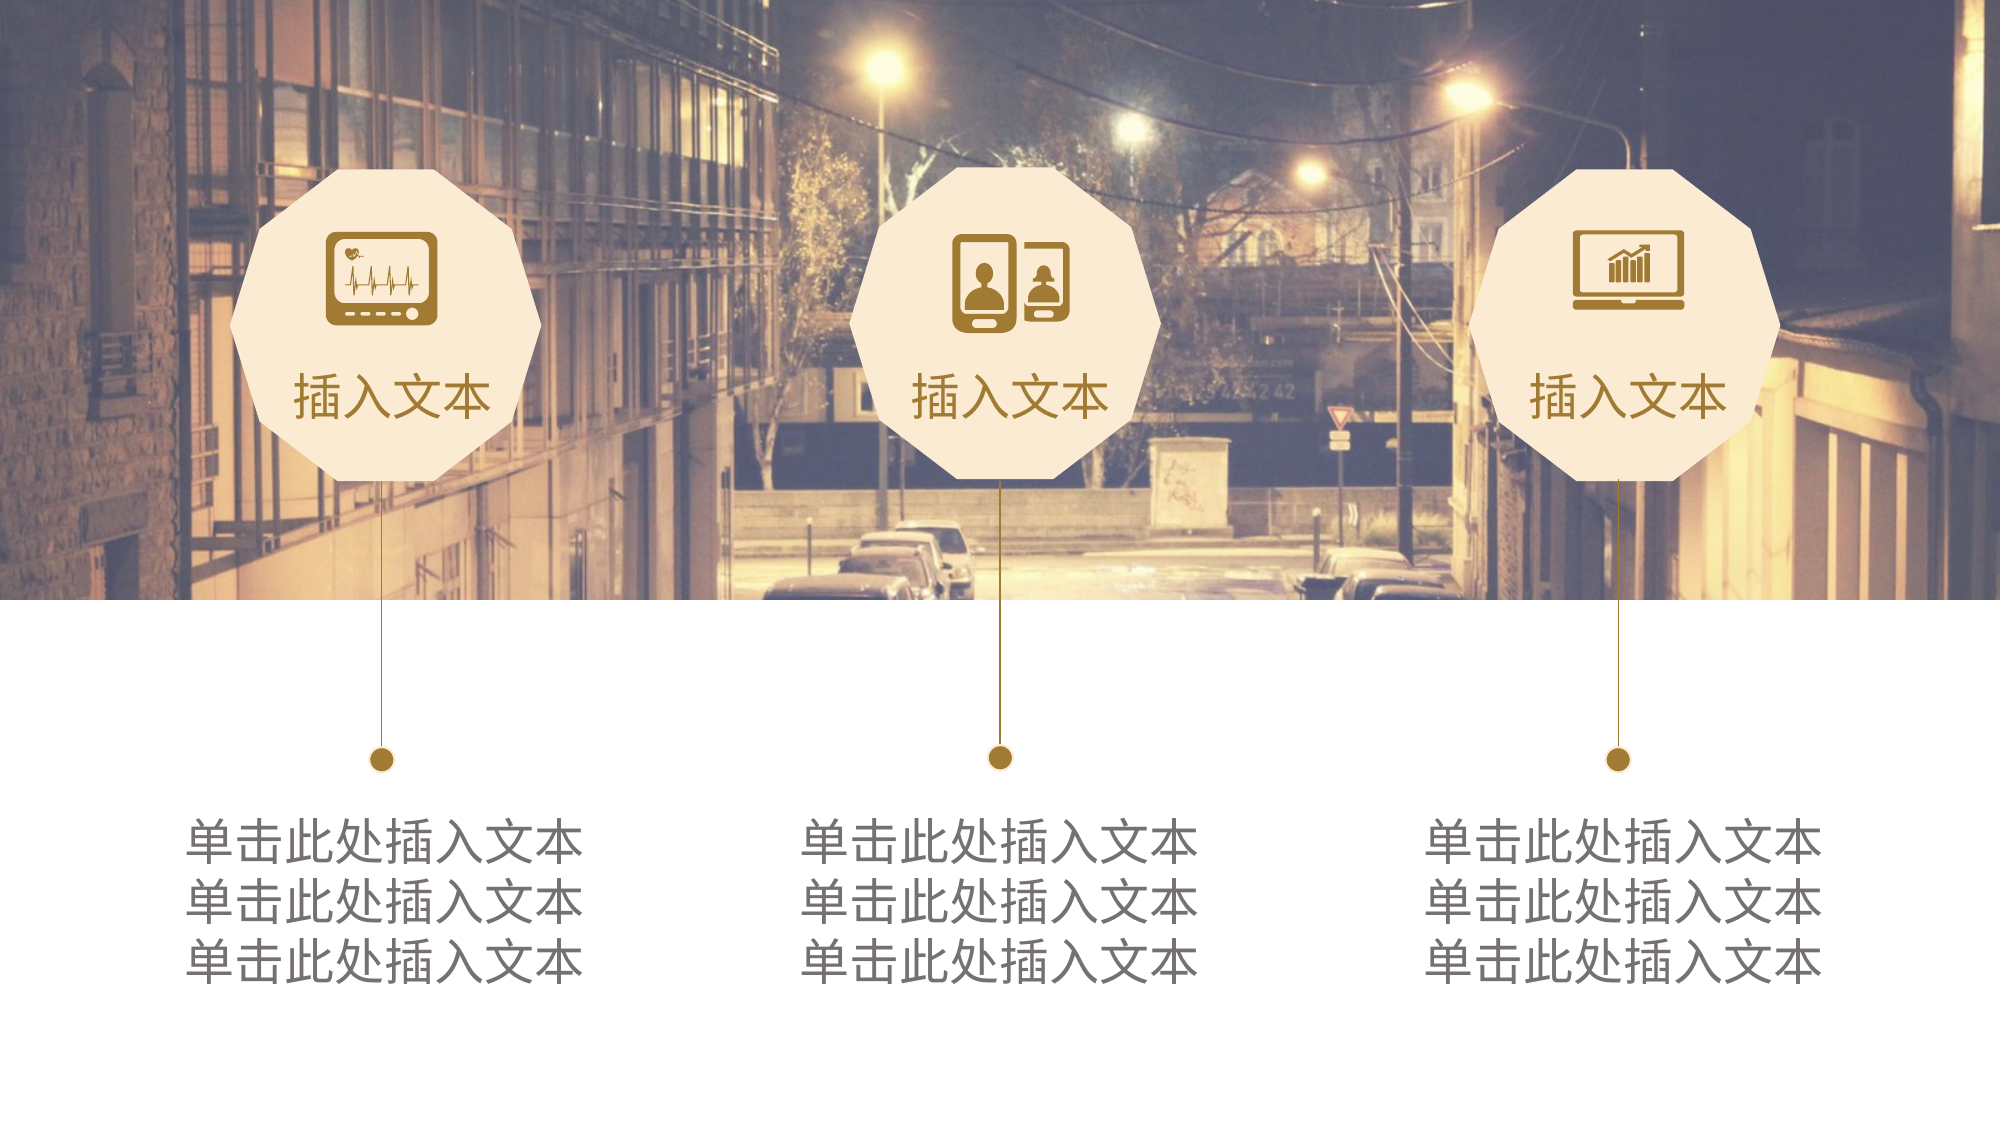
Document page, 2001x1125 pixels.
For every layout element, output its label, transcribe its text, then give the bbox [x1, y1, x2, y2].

text_box 单击此处插入文本单击此处插入文本单击此处插入文本 [170, 802, 602, 998]
picture [0, 0, 2000, 600]
text_box [986, 744, 1015, 772]
text_box 单击此处插入文本单击此处插入文本单击此处插入文本 [784, 802, 1216, 998]
text_box [368, 746, 396, 774]
text_box [1604, 746, 1632, 774]
text_box 单击此处插入文本单击此处插入文本单击此处插入文本 [1409, 802, 1841, 998]
